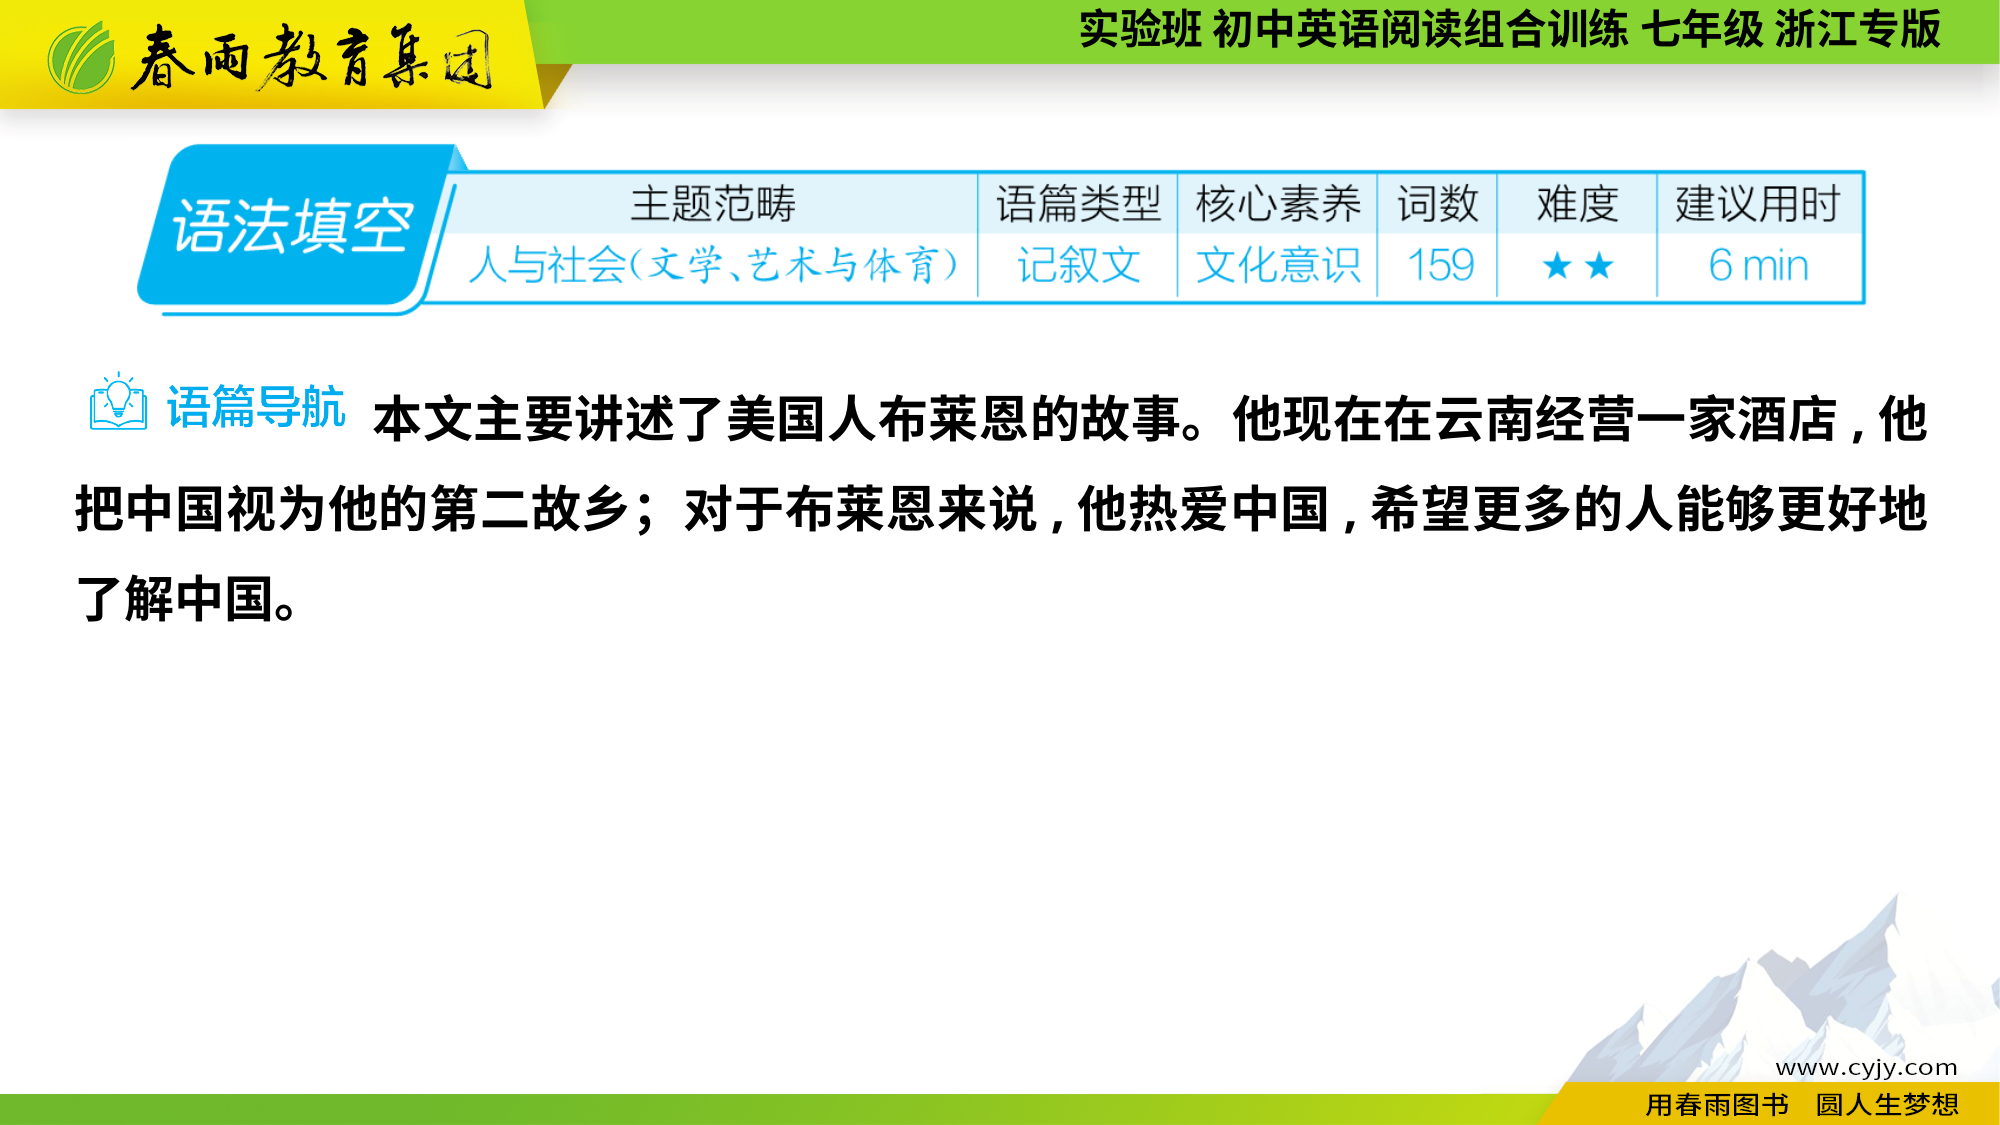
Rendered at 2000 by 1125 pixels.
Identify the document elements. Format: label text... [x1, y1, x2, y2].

picture [0, 0, 2000, 1125]
list 本文主要讲述了美国人布莱恩的故事。他现在在云南经营一家酒店,他把中国视为他的第二故乡；对于布莱恩来说,他热爱中国,希望更多的人能够更好地了解中国。 [59, 350, 1944, 627]
